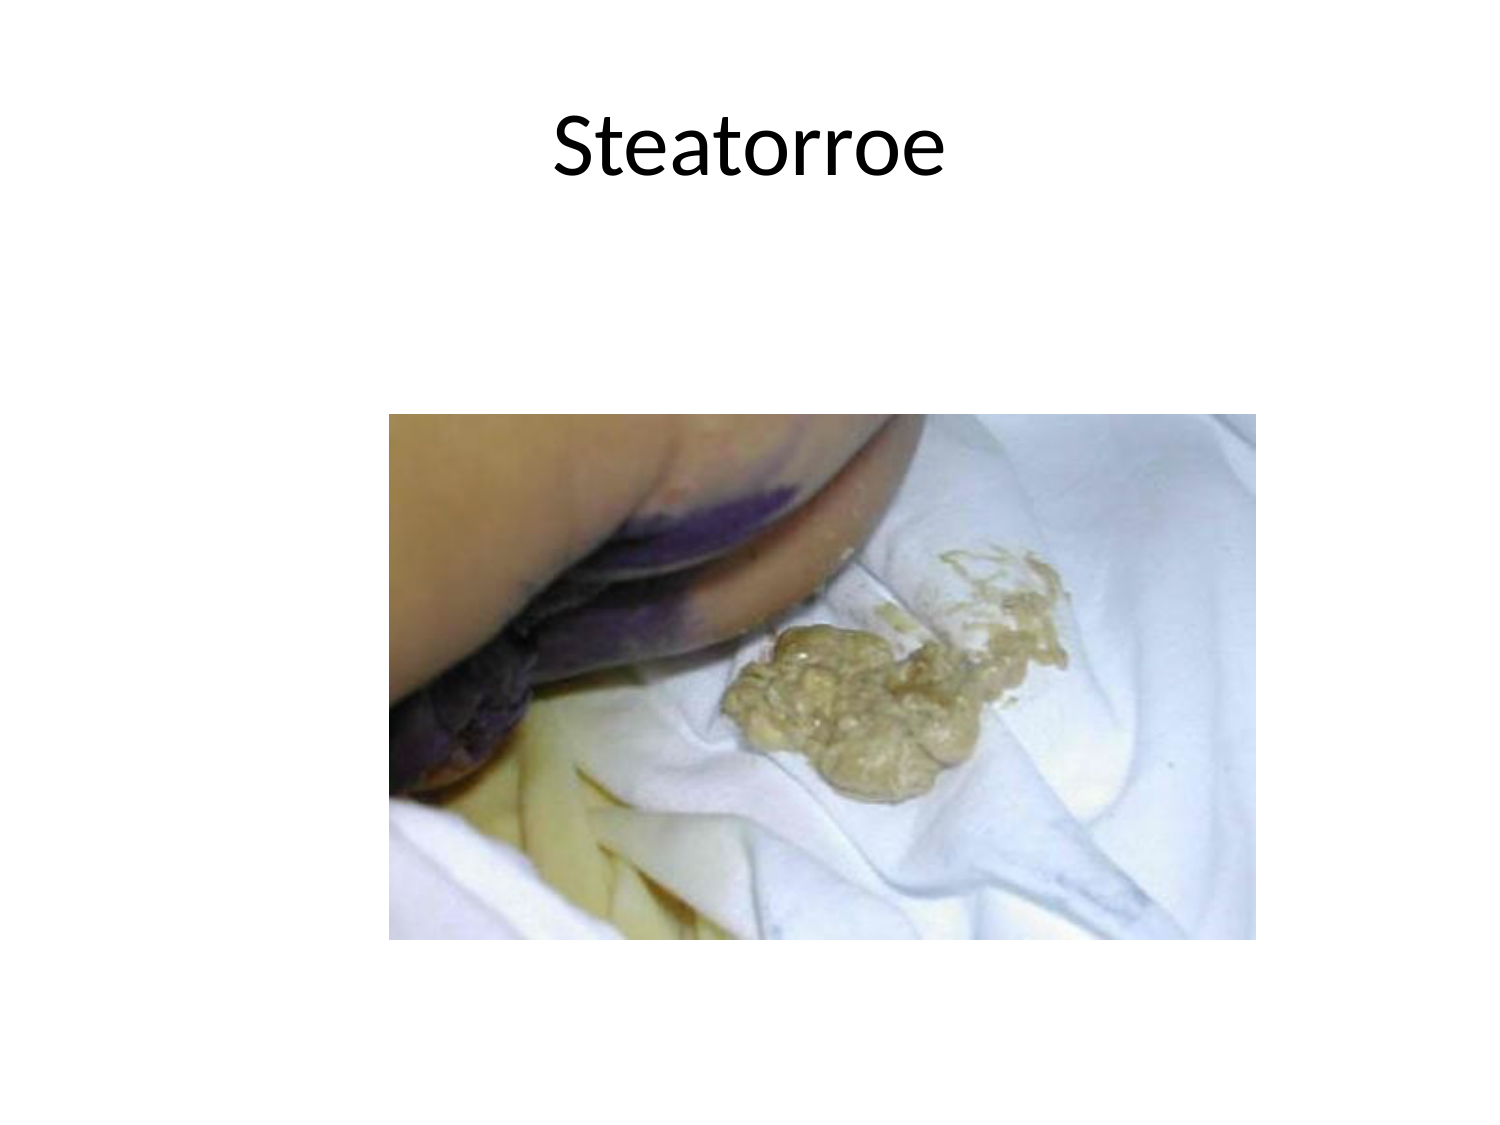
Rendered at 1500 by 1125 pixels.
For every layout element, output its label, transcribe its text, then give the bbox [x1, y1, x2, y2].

title Steatorroe [75, 45, 1425, 233]
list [388, 414, 1256, 941]
